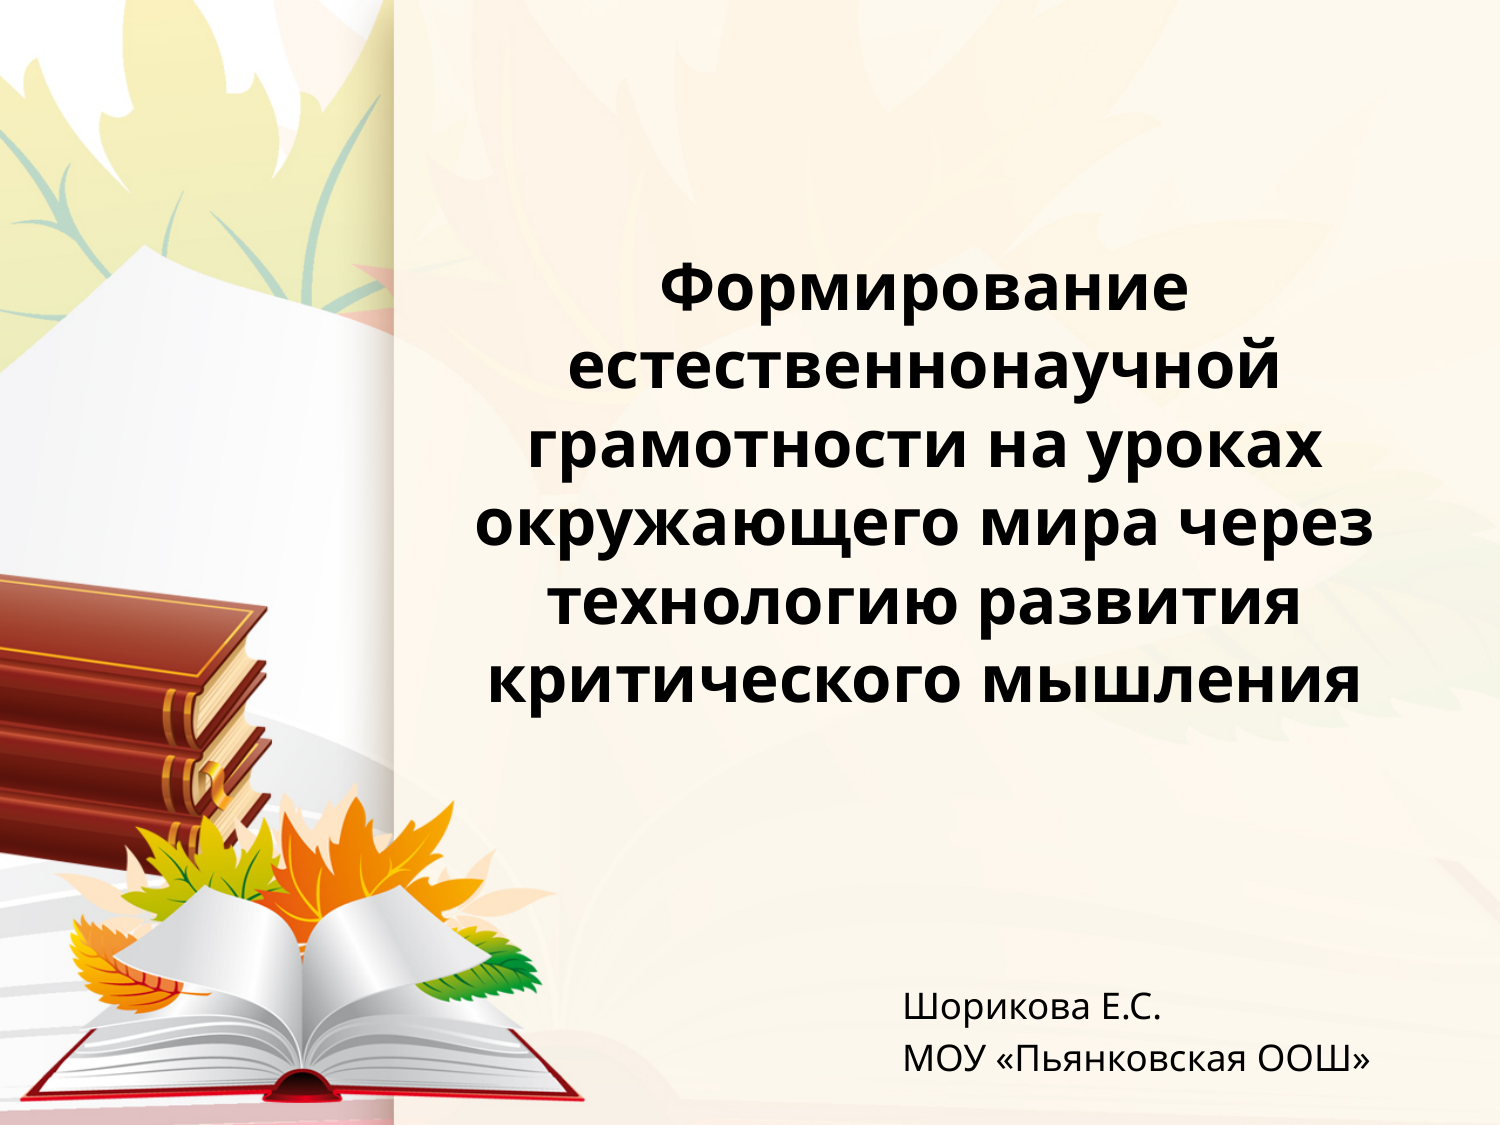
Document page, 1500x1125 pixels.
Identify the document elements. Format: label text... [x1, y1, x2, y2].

text_box Шорикова Е.С. МОУ «Пьянковская ООШ» [887, 975, 1466, 1093]
picture [0, 0, 1500, 1125]
list Формирование естественнонаучной грамотности на уроках окружающего мира через технологию развития критического мышления [399, 237, 1450, 725]
